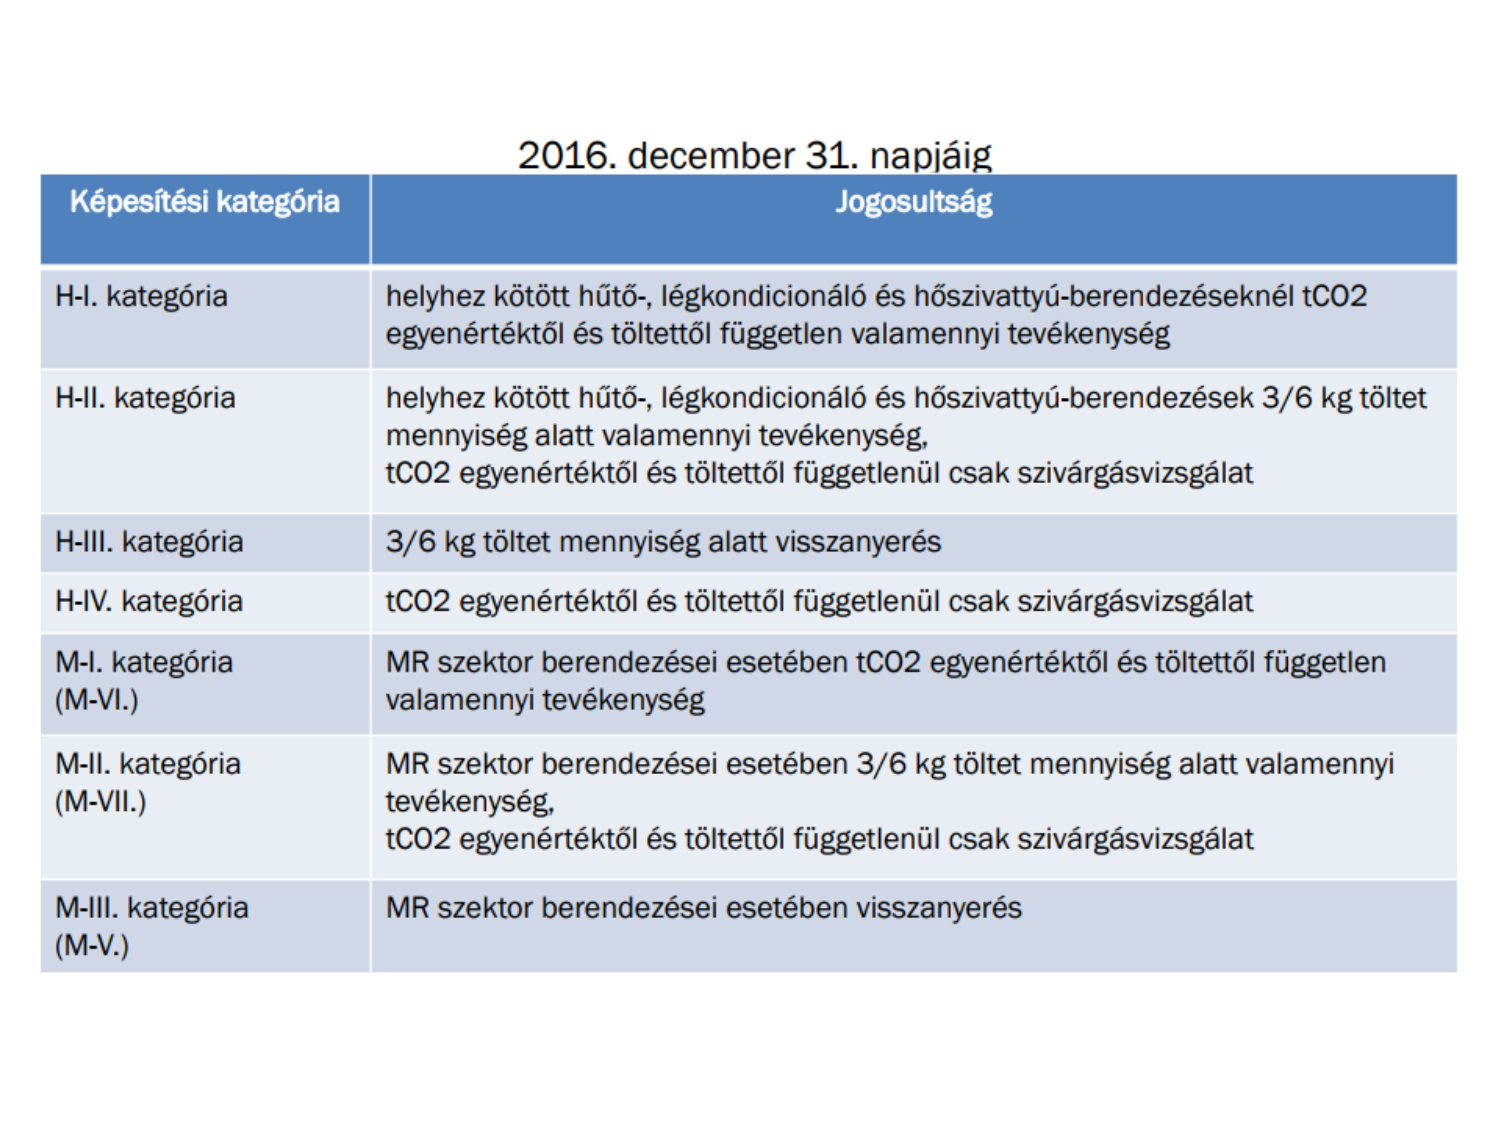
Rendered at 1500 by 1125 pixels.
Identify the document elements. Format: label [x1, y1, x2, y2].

picture [27, 131, 1473, 994]
